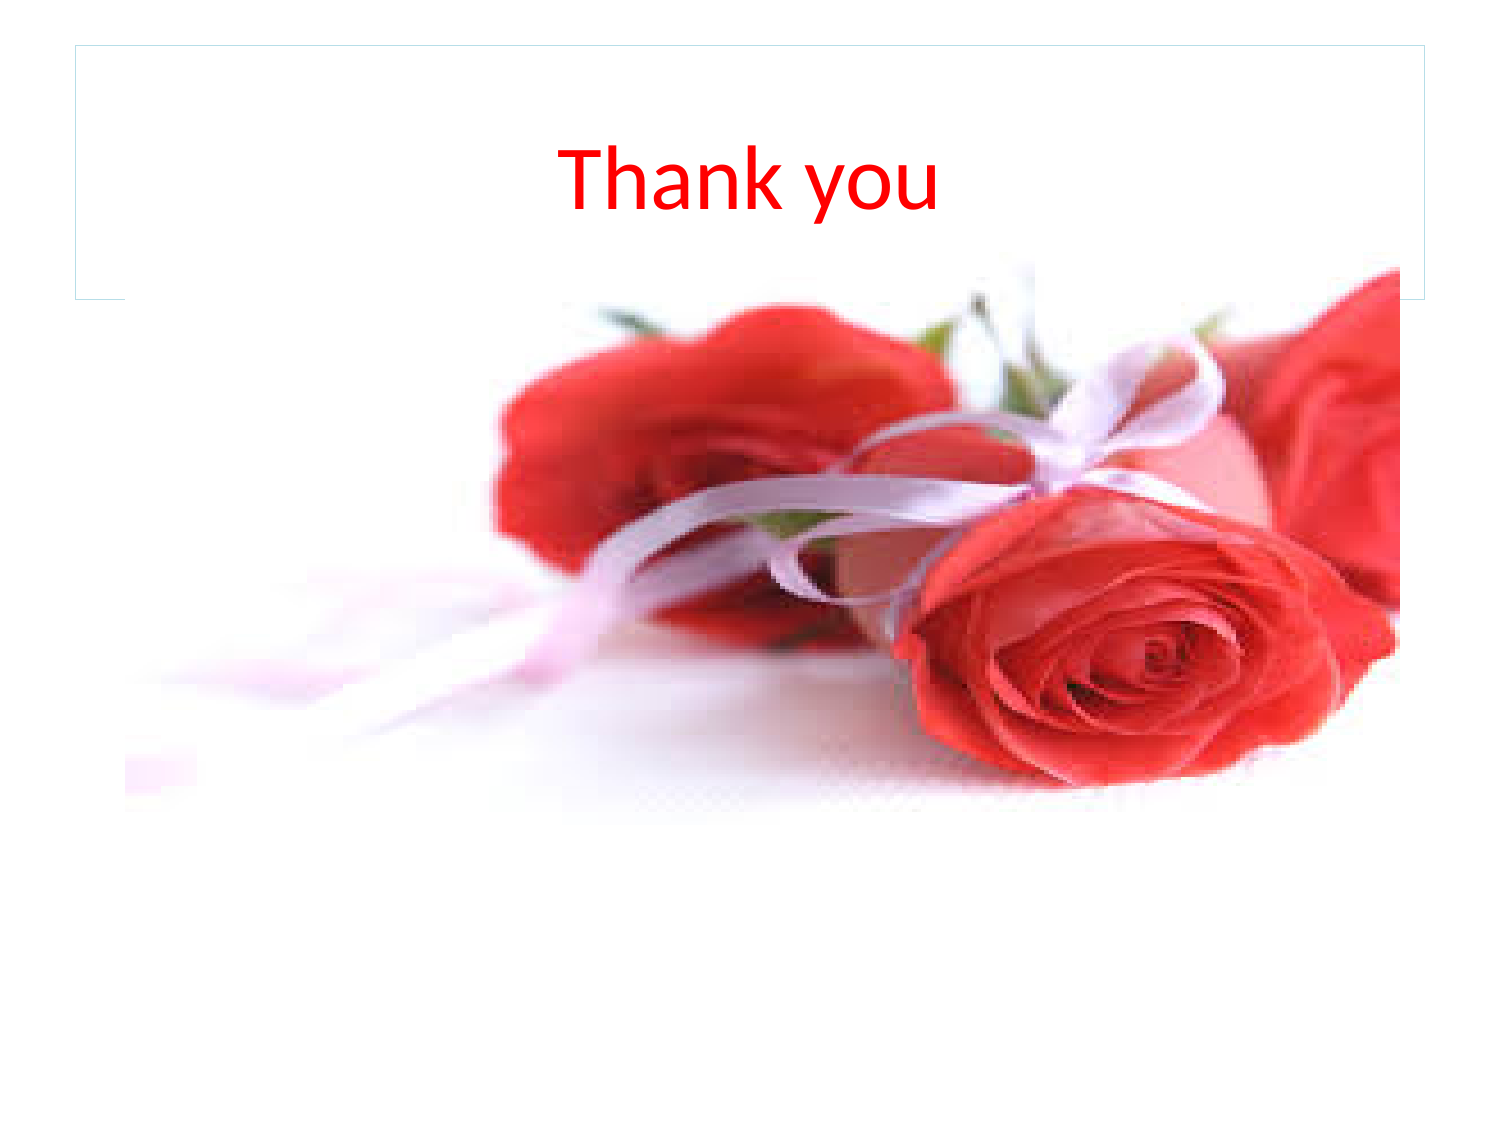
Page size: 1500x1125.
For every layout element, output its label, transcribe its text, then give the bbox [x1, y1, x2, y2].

title Thank you [75, 45, 1425, 300]
picture [124, 252, 1401, 826]
